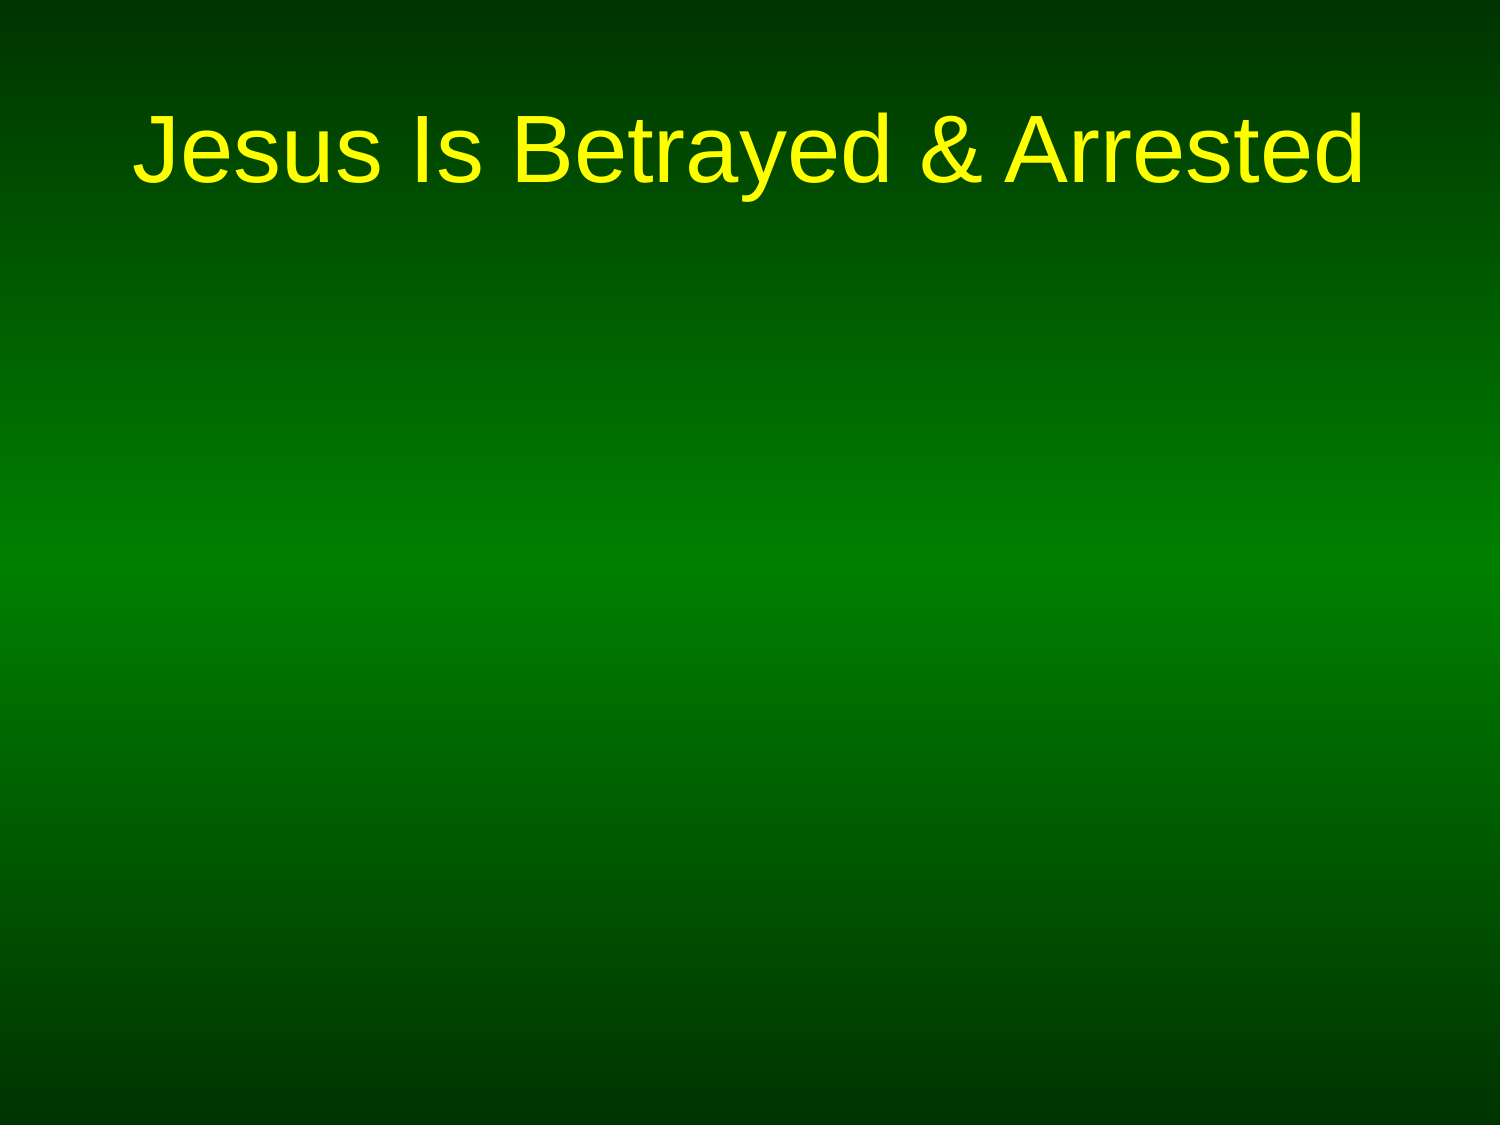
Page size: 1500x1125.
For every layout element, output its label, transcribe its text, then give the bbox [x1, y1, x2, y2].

title Jesus Is Betrayed & Arrested [37, 50, 1463, 238]
